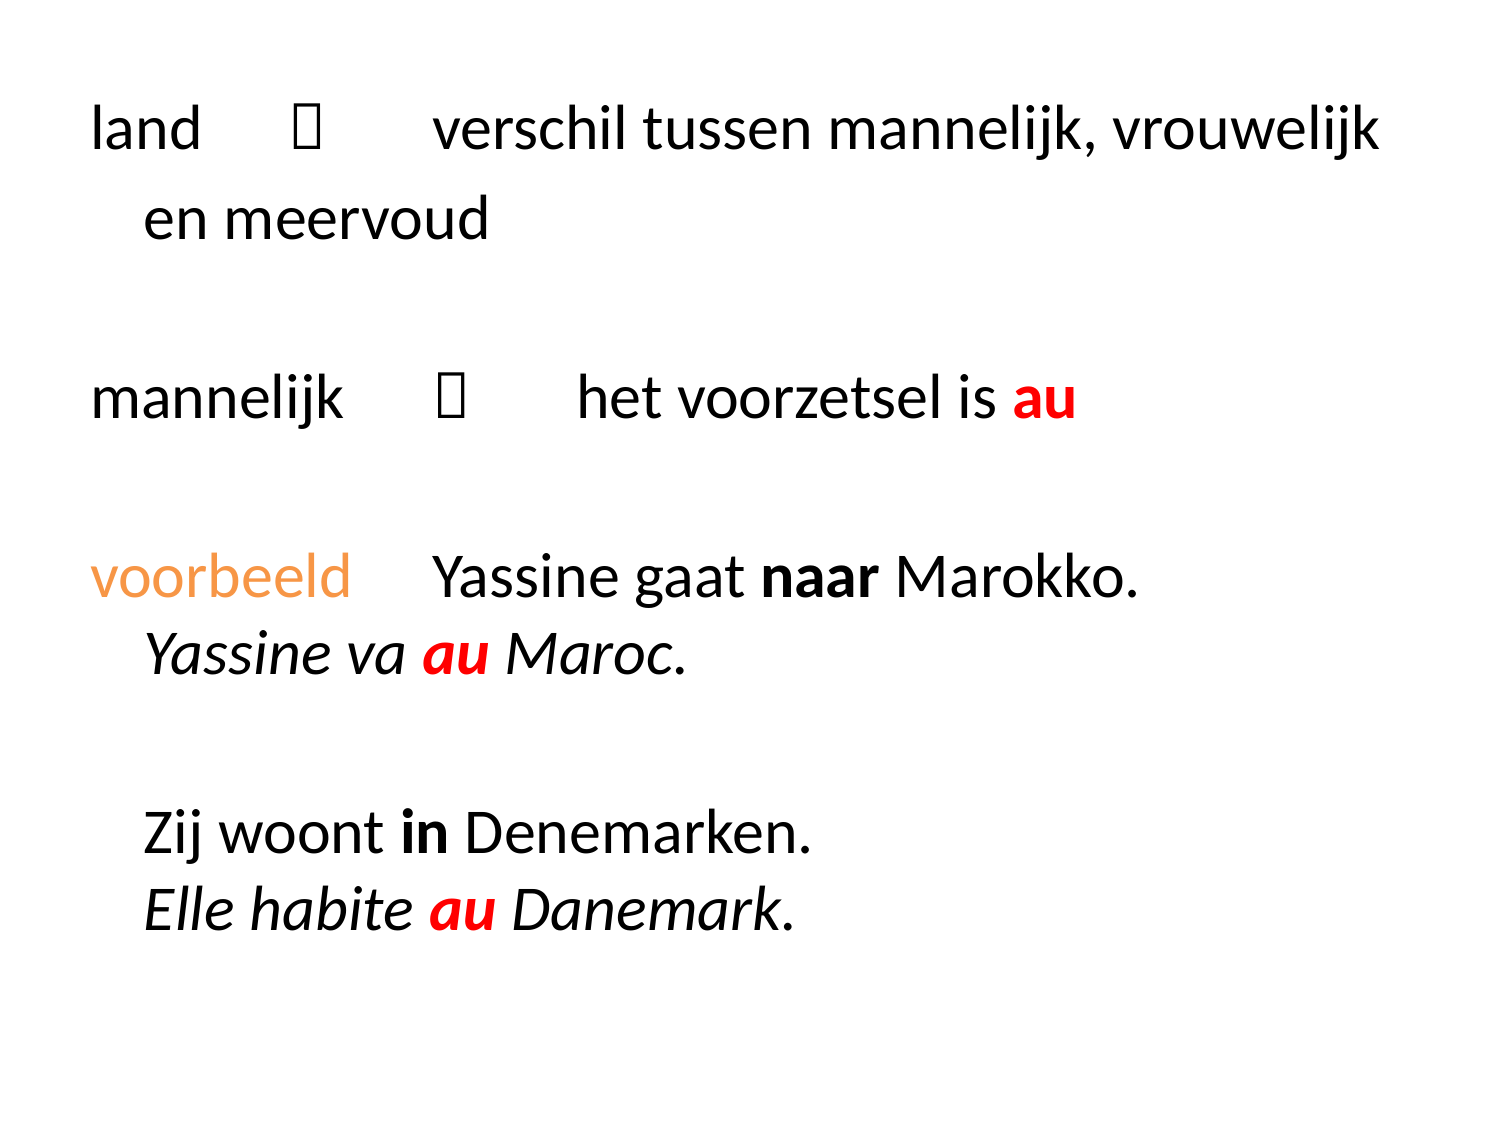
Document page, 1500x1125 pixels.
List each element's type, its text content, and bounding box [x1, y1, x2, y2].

list land  verschil tussen mannelijk, vrouwelijk en meervoud mannelijk  het voorzetsel is au voorbeeld Yassine gaat naar Marokko. Yassine va au Maroc. Zij woont in Denemarken. Elle habite au Danemark. [75, 78, 1425, 1005]
